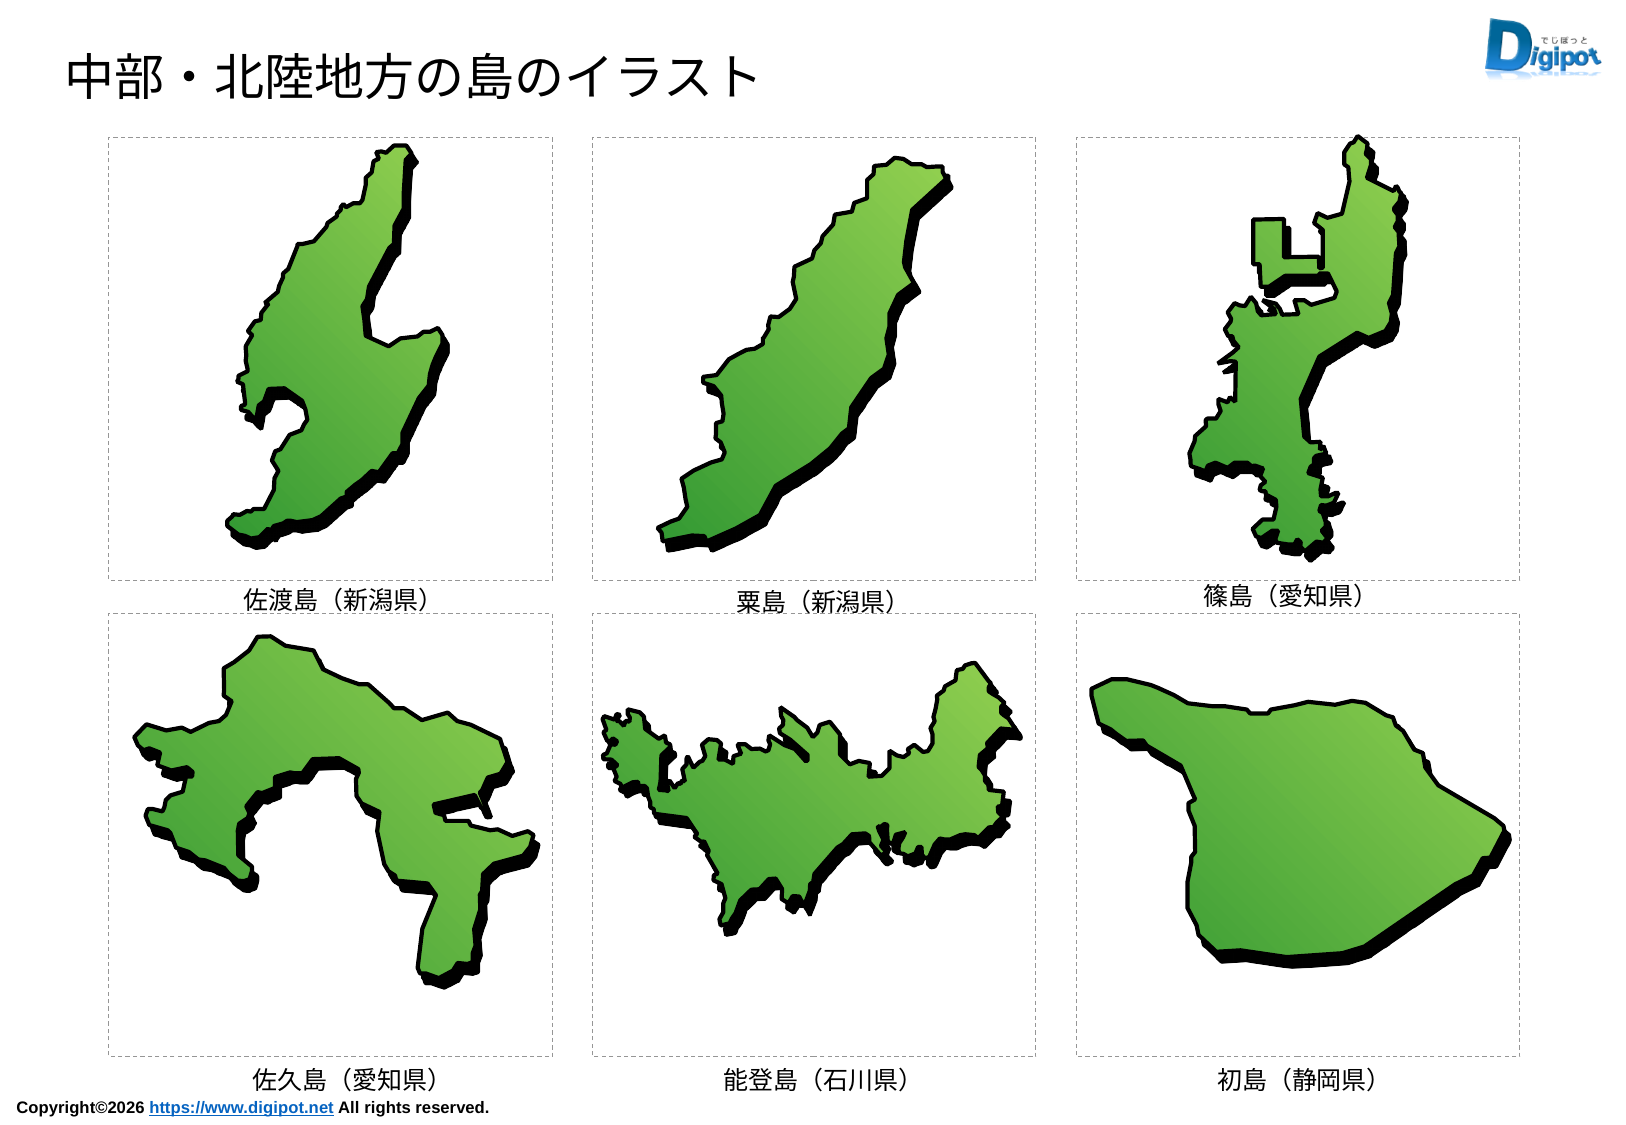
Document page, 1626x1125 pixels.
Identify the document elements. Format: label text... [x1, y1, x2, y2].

text_box 粟島（新潟県） [721, 579, 926, 625]
text_box 中部・北陸地方の島のイラスト [49, 38, 779, 113]
text_box 篠島（愛知県） [1189, 573, 1394, 619]
text_box 初島（静岡県） [1202, 1057, 1407, 1103]
text_box 佐渡島（新潟県） [229, 577, 459, 622]
picture [1485, 18, 1602, 82]
text_box [226, 144, 444, 540]
text_box 能登島（石川県） [708, 1057, 939, 1103]
text_box 佐久島（愛知県） [237, 1057, 468, 1103]
text_box [1188, 135, 1403, 553]
text_box [133, 635, 535, 980]
text_box [656, 156, 948, 543]
text_box [1090, 678, 1506, 959]
text_box [601, 661, 1016, 927]
